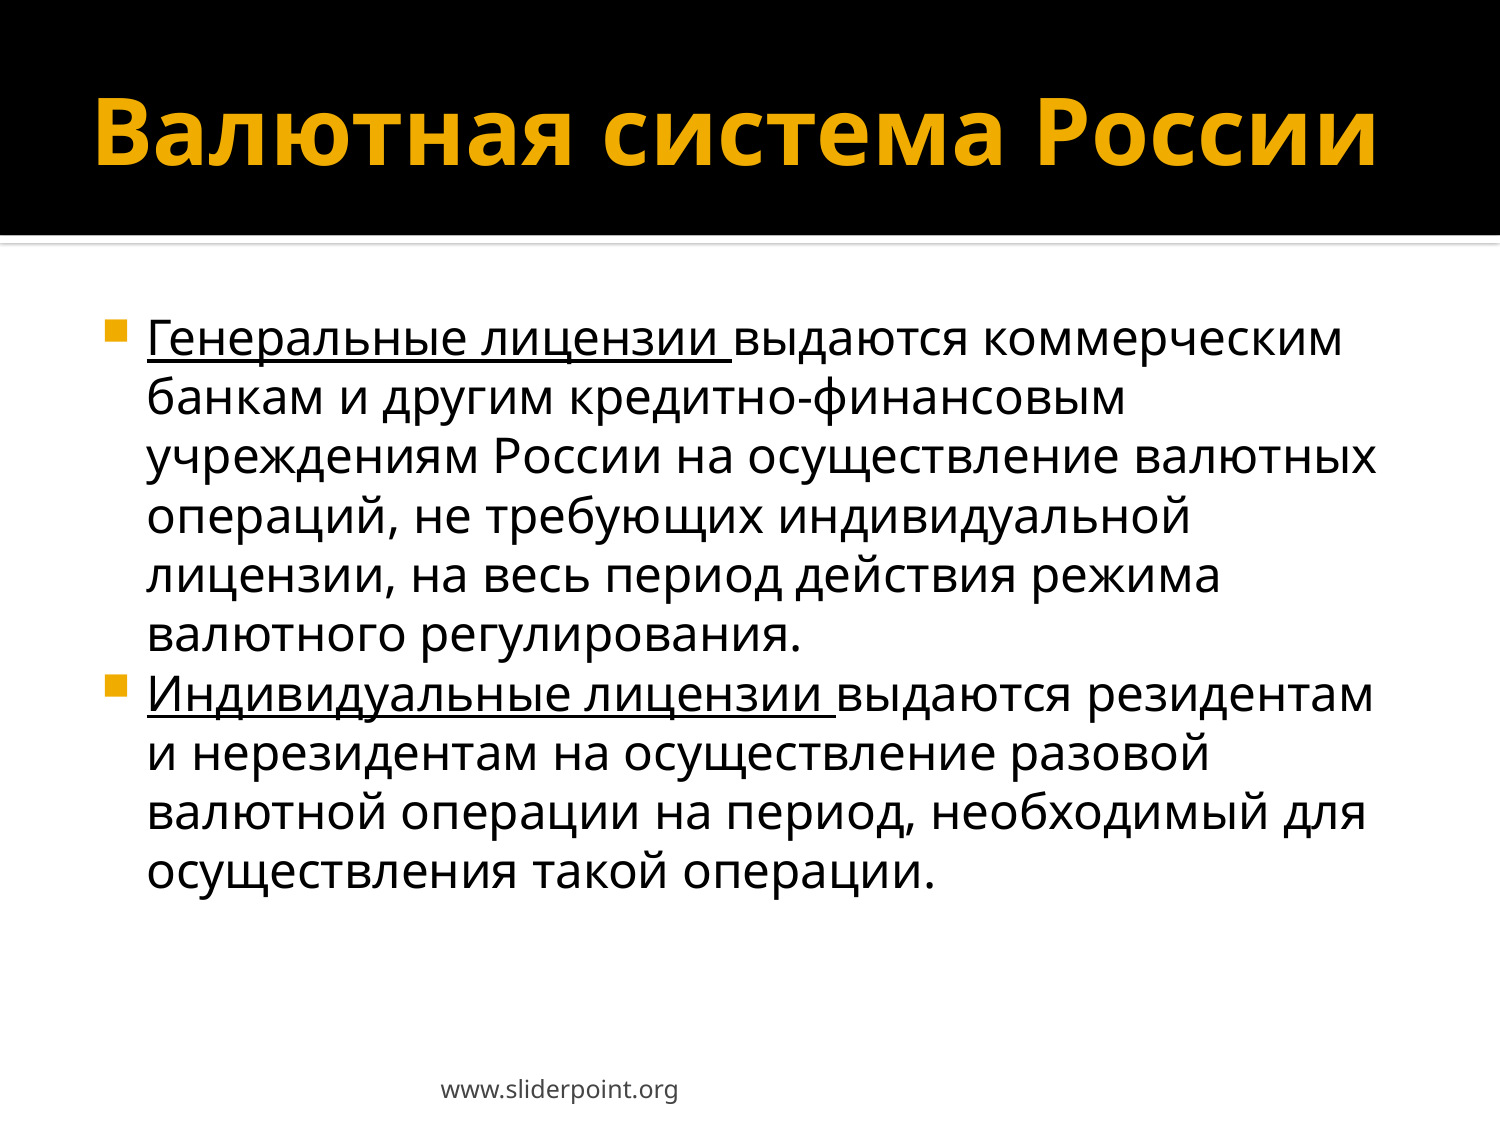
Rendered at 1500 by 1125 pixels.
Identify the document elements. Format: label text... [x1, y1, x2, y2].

list Генеральные лицензии выдаются коммерческим банкам и другим кредитно-финансовым учреждениям России на осуществление валютных операций, не требующих индивидуальной лицензии, на весь период действия режима валютного регулирования. Индивидуальные лицензии выдаются резидентам и нерезидентам на осуществление разовой валютной операции на период, необходимый для осуществления такой операции. [75, 291, 1425, 1050]
title Валютная система России [75, 25, 1425, 231]
footer www.sliderpoint.org [433, 1062, 1337, 1108]
